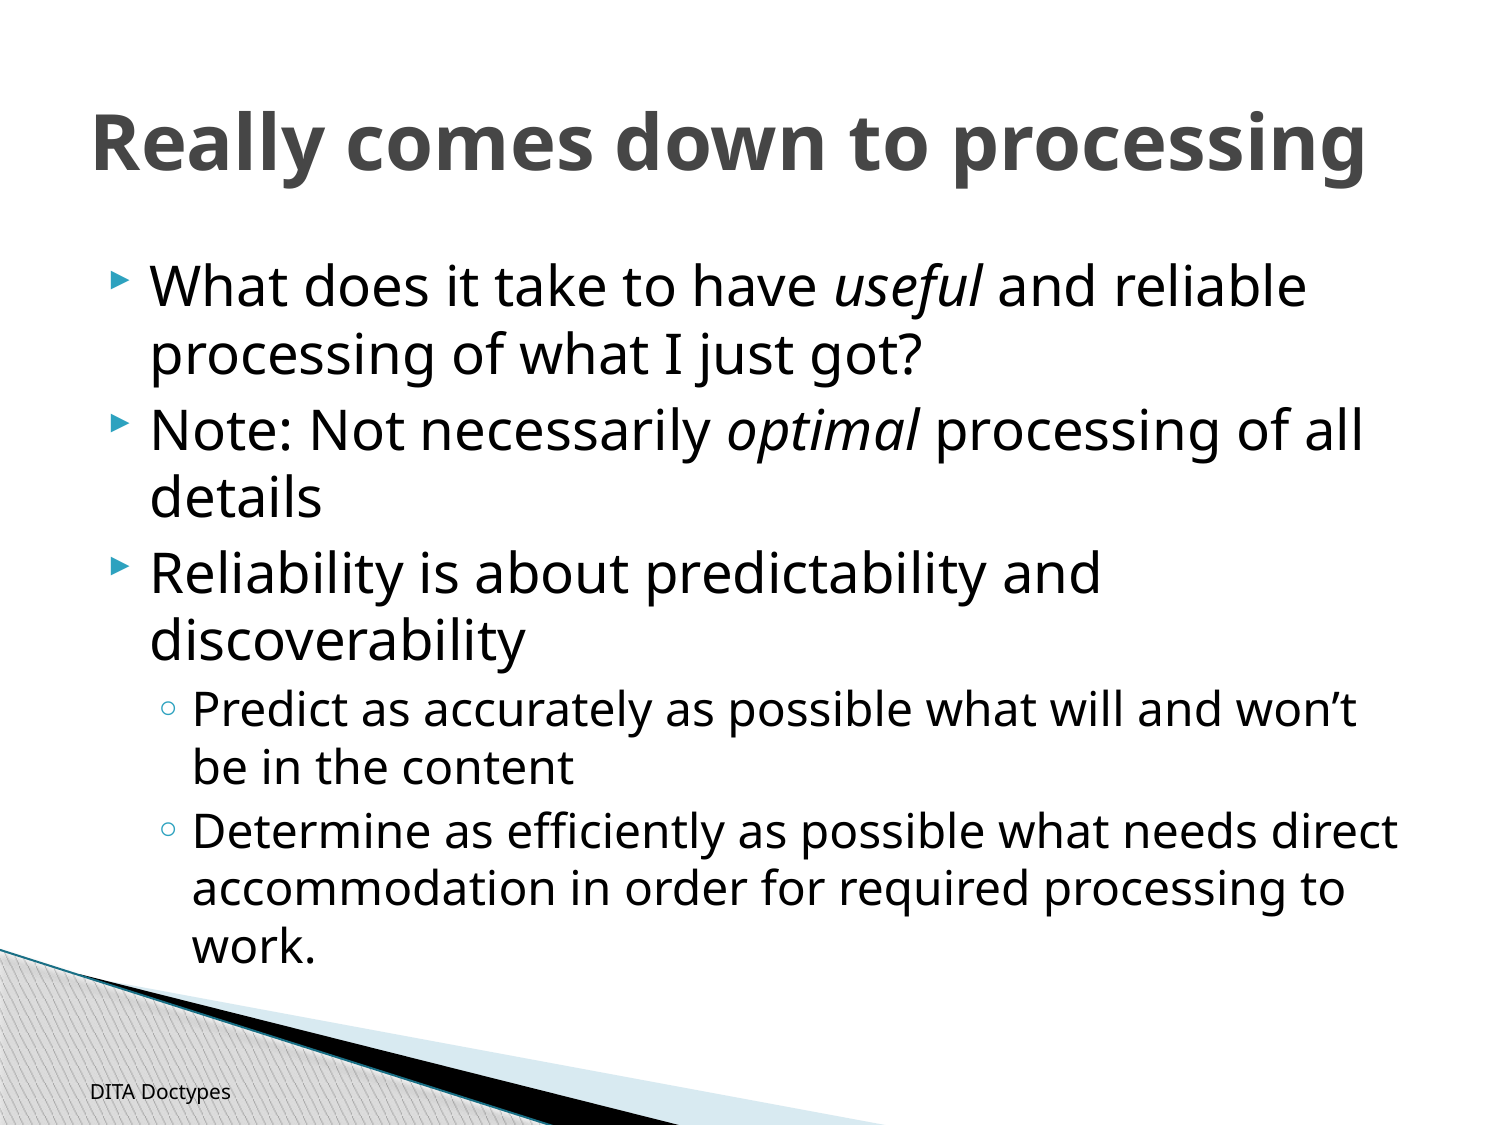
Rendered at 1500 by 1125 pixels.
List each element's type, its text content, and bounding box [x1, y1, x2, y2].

title Really comes down to processing [75, 45, 1425, 233]
list What does it take to have useful and reliable processing of what I just got? Note: Not necessarily optimal processing of all details Reliability is about predictability and discoverability Predict as accurately as possible what will and won’t be in the content Determine as efficiently as possible what needs direct accommodation in order for required processing to work. [75, 243, 1425, 986]
